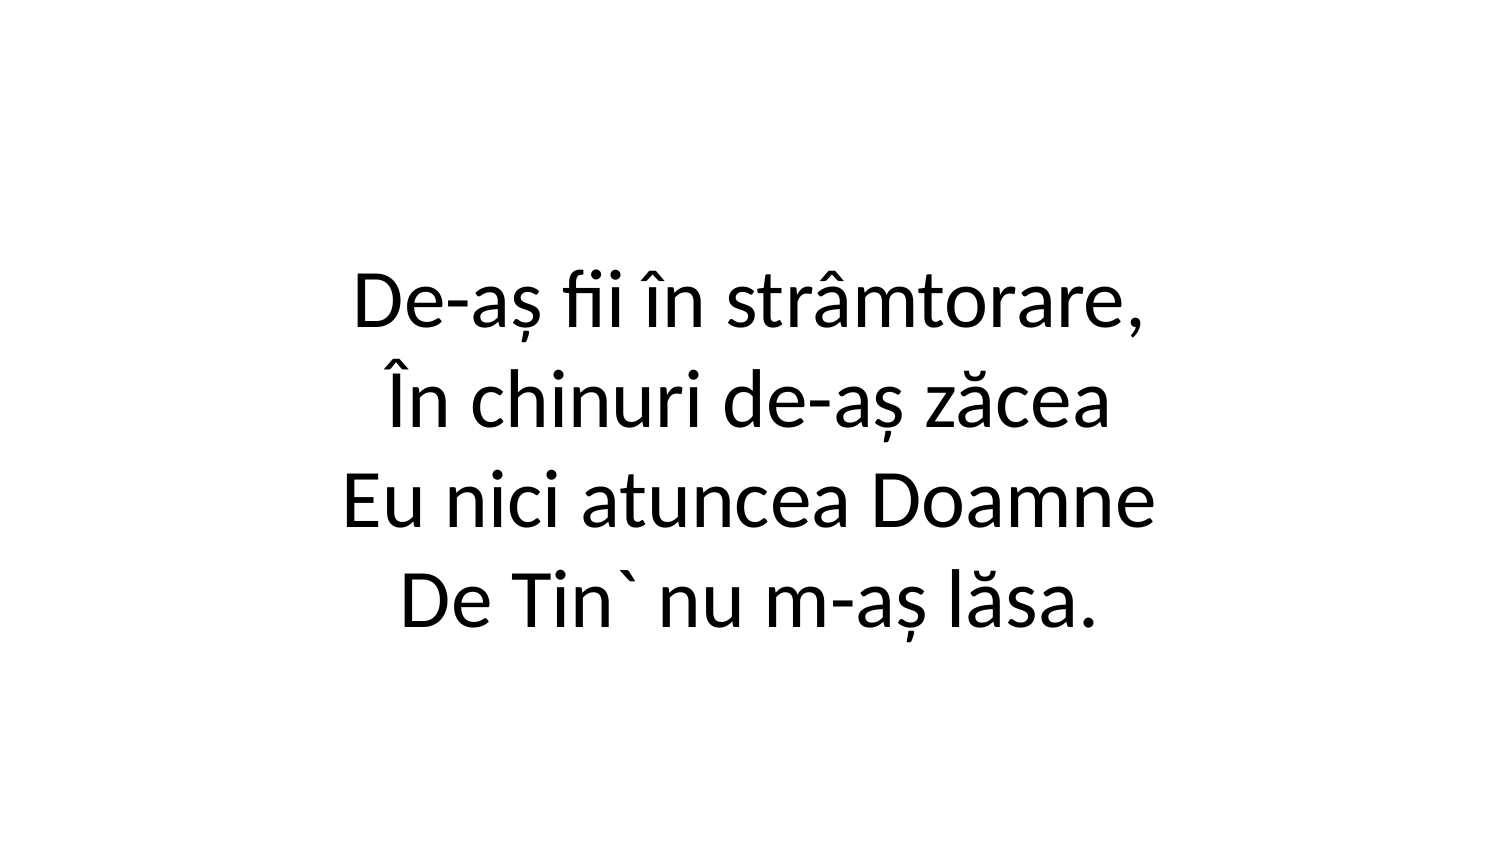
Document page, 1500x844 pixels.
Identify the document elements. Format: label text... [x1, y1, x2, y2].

text_box De-aș fii în strâmtorare, În chinuri de-aș zăcea Eu nici atuncea Doamne De Tin` nu m-aș lăsa. [327, 192, 1173, 652]
